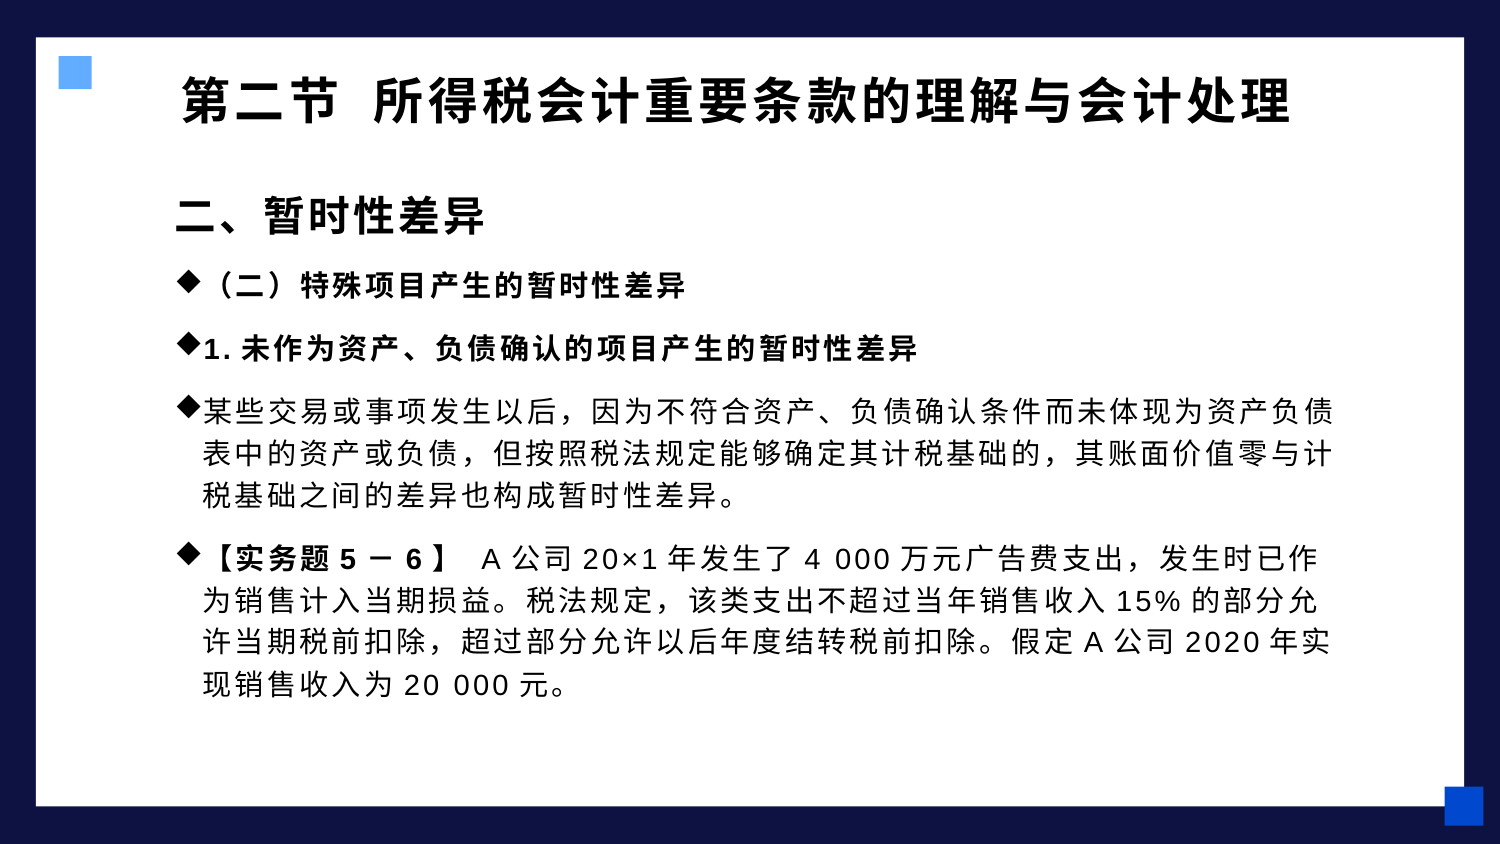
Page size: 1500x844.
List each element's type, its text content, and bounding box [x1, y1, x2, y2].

title 第二节 所得税会计重要条款的理解与会计处理 [141, 48, 1327, 138]
list 二、暂时性差异 （二）特殊项目产生的暂时性差异 1.未作为资产、负债确认的项目产生的暂时性差异 某些交易或事项发生以后，因为不符合资产、负债确认条件而未体现为资产负债表中的资产或负债，但按照税法规定能够确定其计税基础的，其账面价值零与计税基础之间的差异也构成暂时性差异。 【实务题5－6】 A公司20×1年发生了4 000万元广告费支出，发生时已作为销售计入当期损益。税法规定，该类支出不超过当年销售收入15%的部分允许当期税前扣除，超过部分允许以后年度结转税前扣除。假定A公司2020年实现销售收入为20 000元。 [157, 179, 1353, 604]
